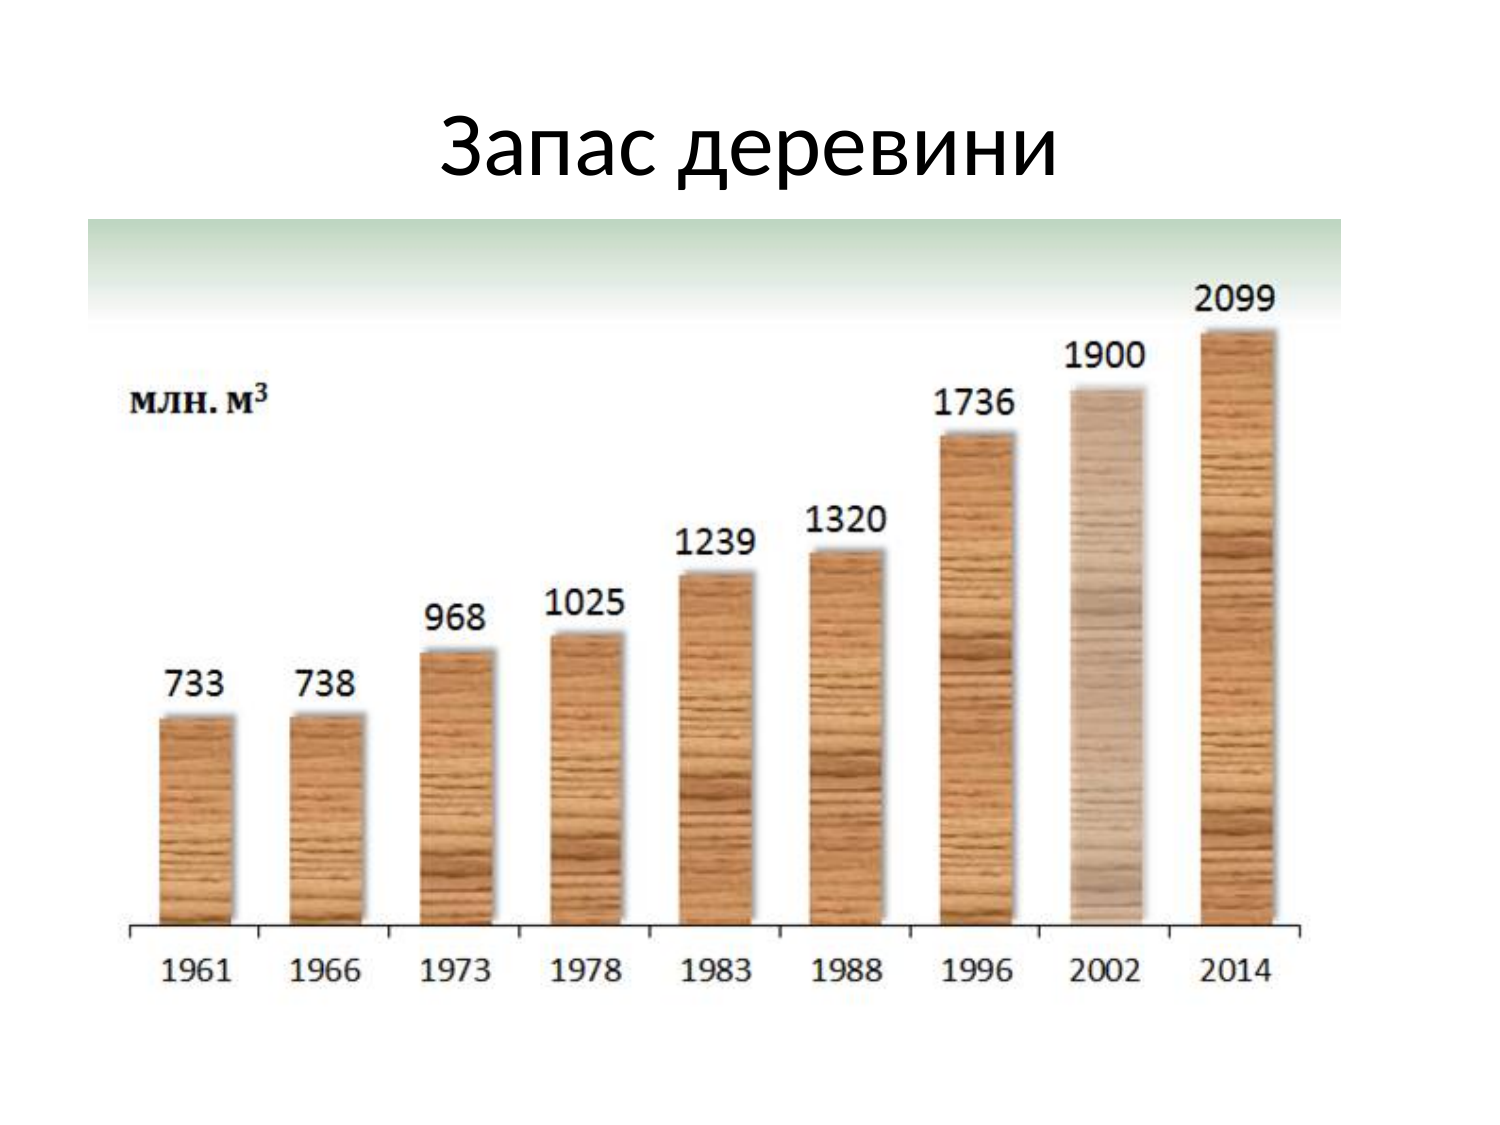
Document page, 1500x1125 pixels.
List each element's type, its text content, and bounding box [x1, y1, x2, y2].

title Запас деревини [75, 45, 1425, 233]
picture [88, 219, 1341, 1079]
